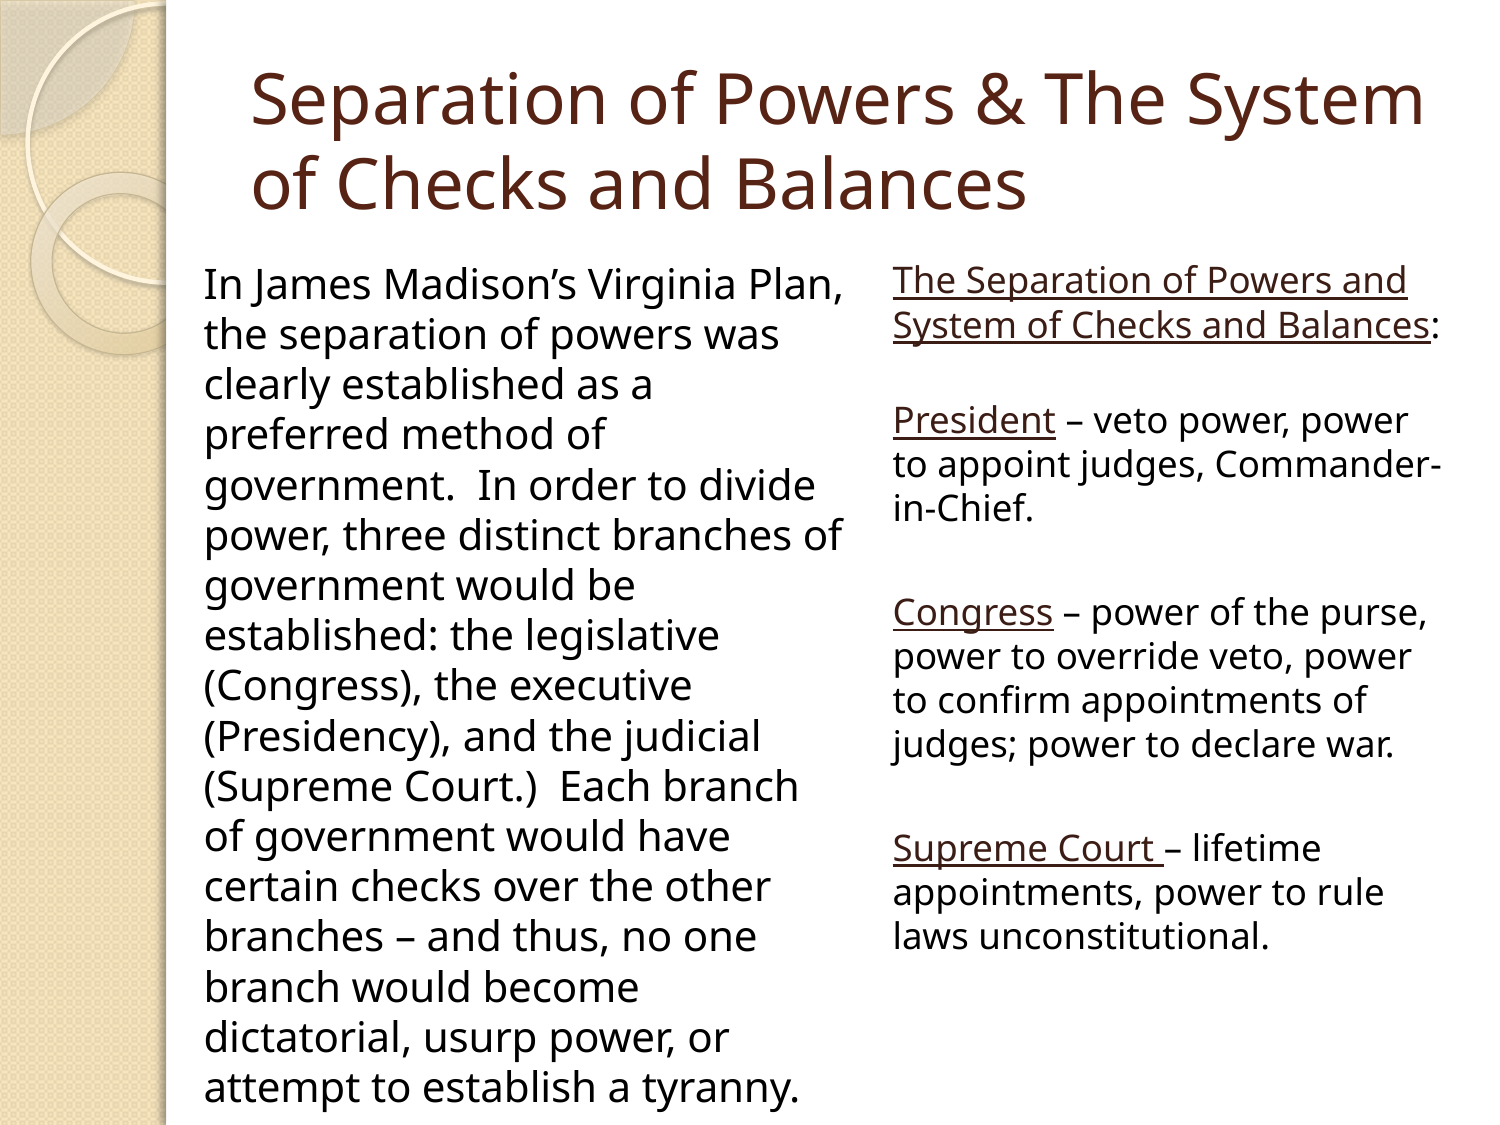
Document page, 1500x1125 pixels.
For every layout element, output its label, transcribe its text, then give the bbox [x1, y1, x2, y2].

list In James Madison’s Virginia Plan, the separation of powers was clearly established as a preferred method of government. In order to divide power, three distinct branches of government would be established: the legislative (Congress), the executive (Presidency), and the judicial (Supreme Court.) Each branch of government would have certain checks over the other branches – and thus, no one branch would become dictatorial, usurp power, or attempt to establish a tyranny. [174, 249, 863, 1125]
list The Separation of Powers and System of Checks and Balances: President – veto power, power to appoint judges, Commander-in-Chief. Congress – power of the purse, power to override veto, power to confirm appointments of judges; power to declare war. Supreme Court – lifetime appointments, power to rule laws unconstitutional. [865, 249, 1466, 1015]
title Separation of Powers & The System of Checks and Balances [235, 45, 1466, 233]
